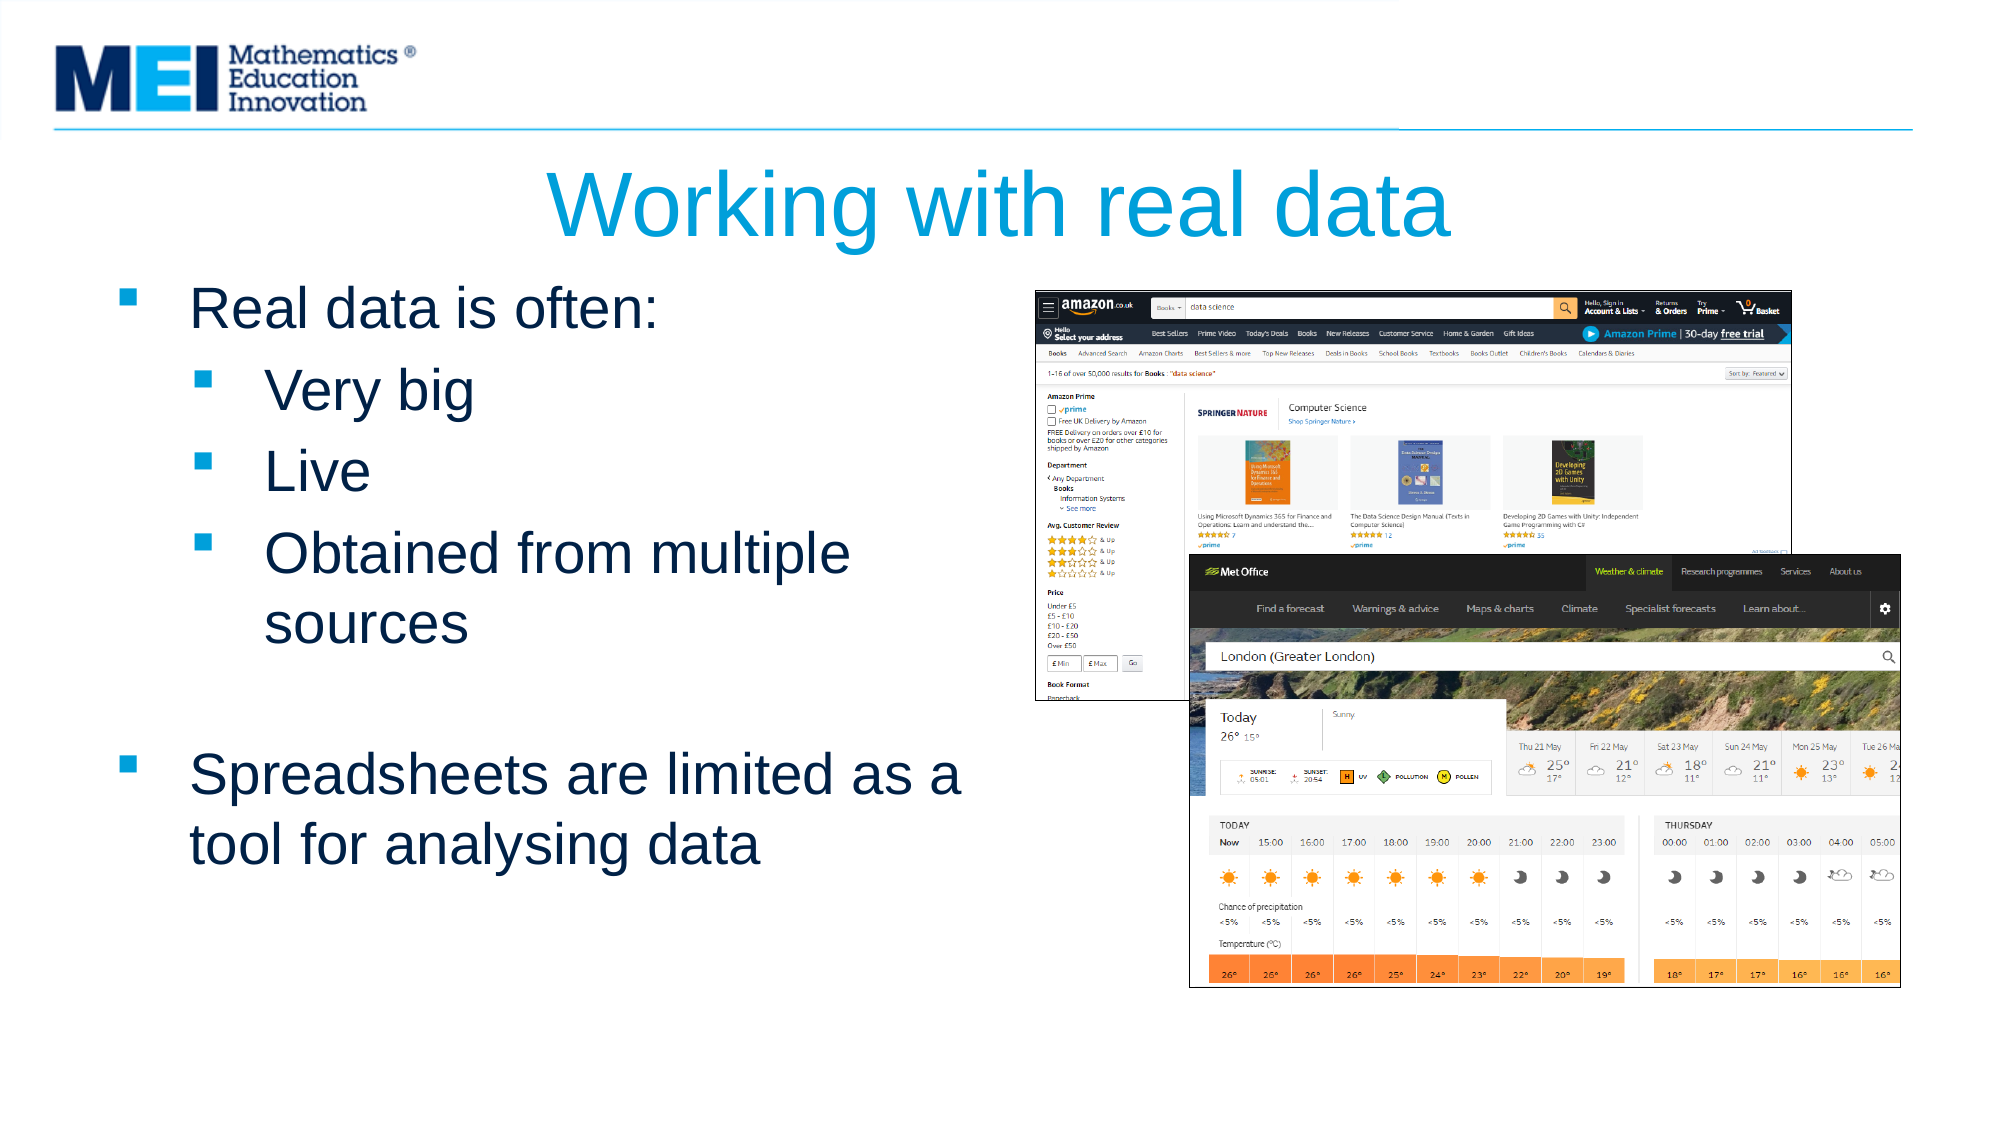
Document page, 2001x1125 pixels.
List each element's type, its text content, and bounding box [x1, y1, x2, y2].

list Real data is often: Very big Live Obtained from multiple sources Spreadsheets are limited as a tool for analysing data [99, 262, 1071, 1005]
picture [1035, 290, 1901, 988]
picture [0, 0, 2000, 140]
title Working with real data [99, 137, 1900, 233]
